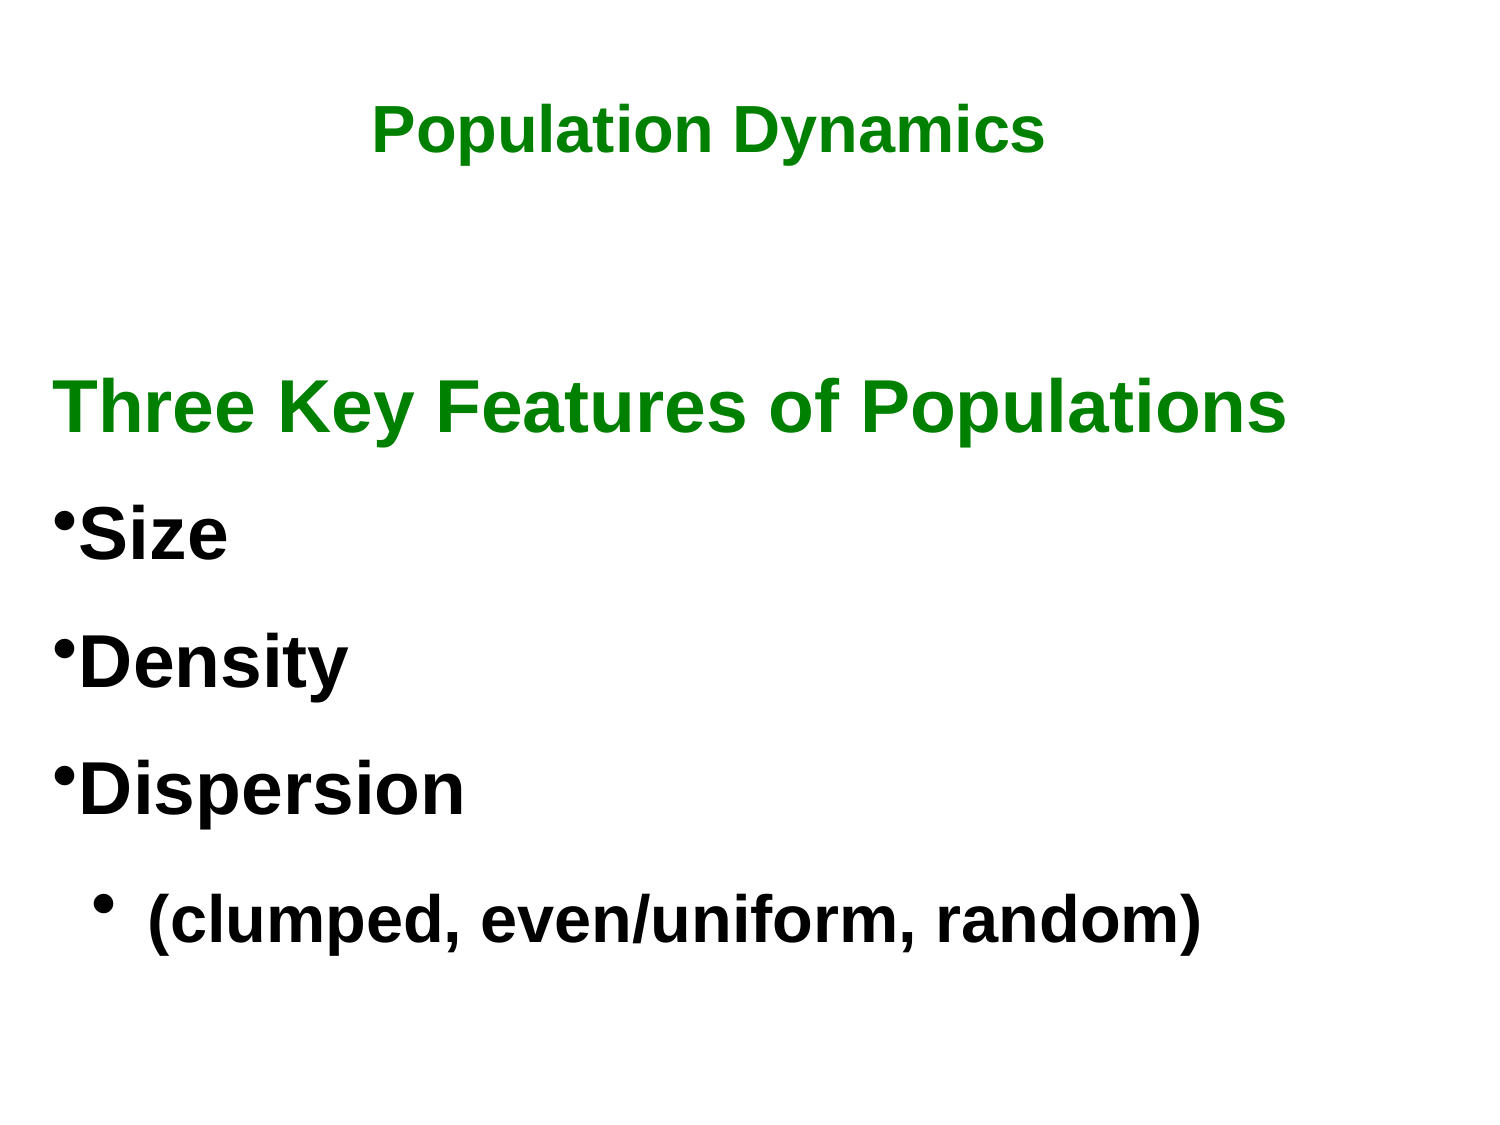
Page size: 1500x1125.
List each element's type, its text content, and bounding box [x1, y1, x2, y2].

list Population Dynamics [125, 87, 1388, 175]
text_box Three Key Features of Populations Size Density Dispersion (clumped, even/uniform, random) [37, 349, 1463, 965]
